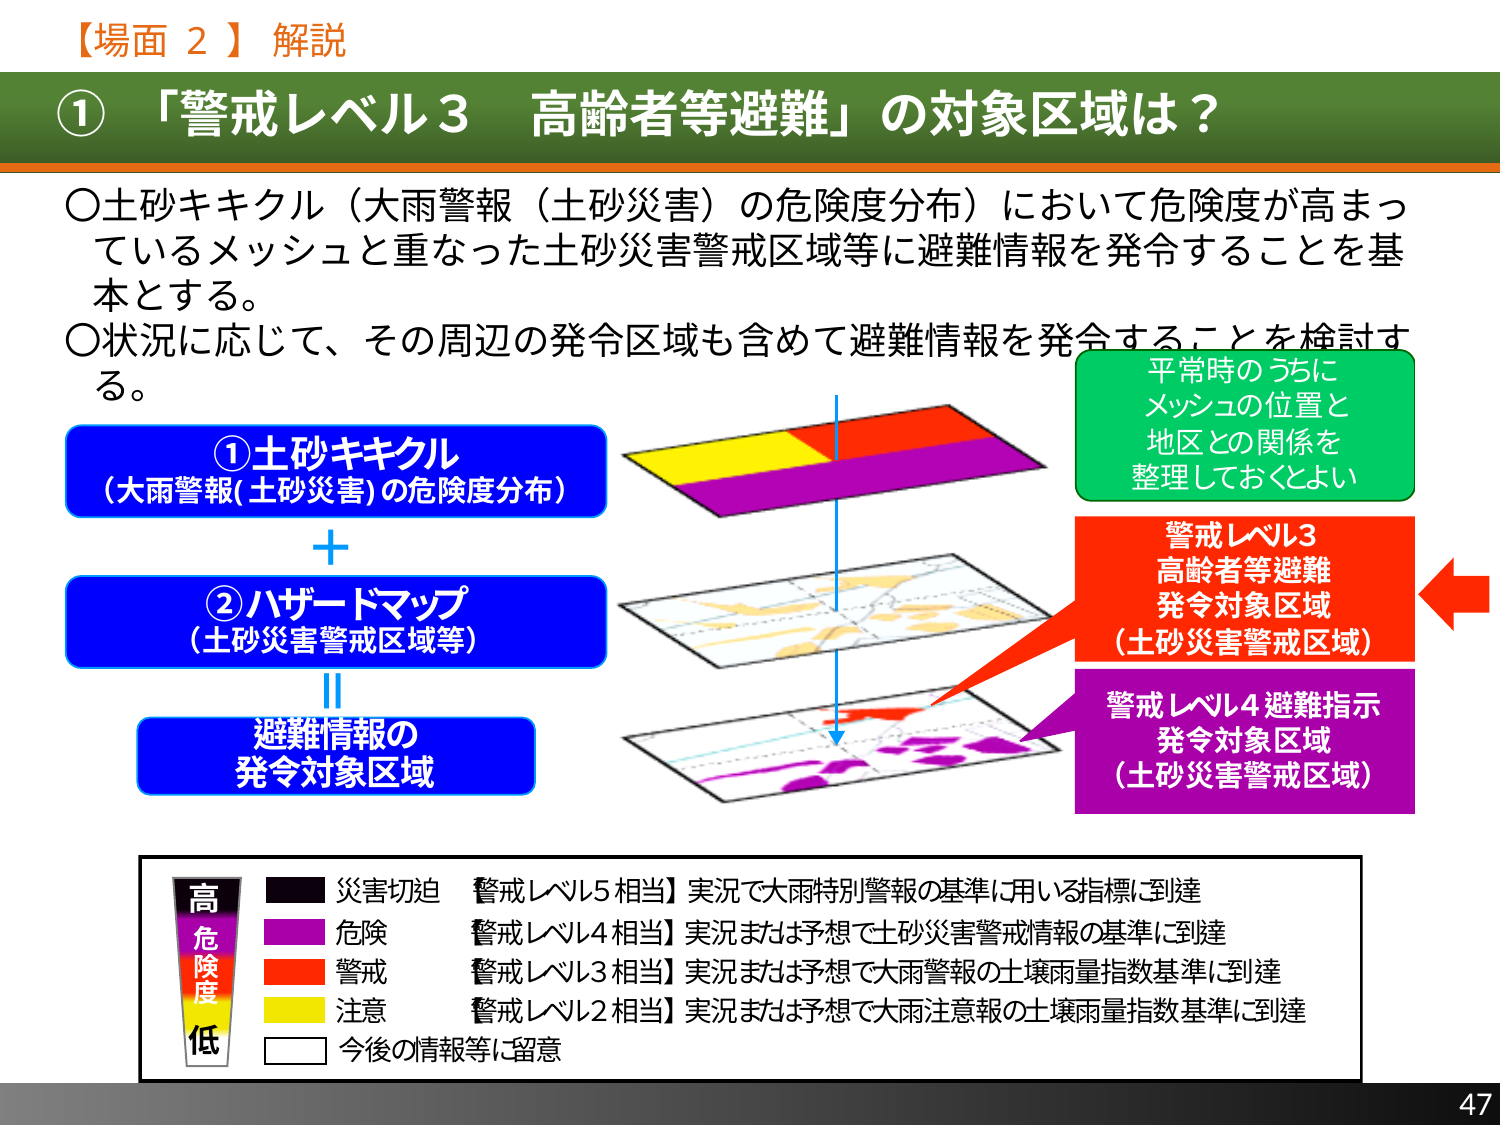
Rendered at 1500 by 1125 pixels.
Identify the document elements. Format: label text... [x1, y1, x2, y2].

picture [63, 338, 1415, 815]
list 【場面 2 】 解説 [41, 14, 1336, 60]
picture [137, 853, 1363, 1085]
text_box 〇土砂キキクル（大雨警報（土砂災害）の危険度分布）において危険度が高まっているメッシュと重なった土砂災害警戒区域等に避難情報を発令することを基本とする。 〇状況に応じて、その周辺の発令区域も含めて避難情報を発令することを検討する。 [49, 174, 1433, 415]
title ① 「警戒レベル３ 高齢者等避難」の対象区域は？ [41, 59, 1500, 173]
slide_number 47 [1170, 1072, 1500, 1125]
text_box [1416, 554, 1491, 634]
